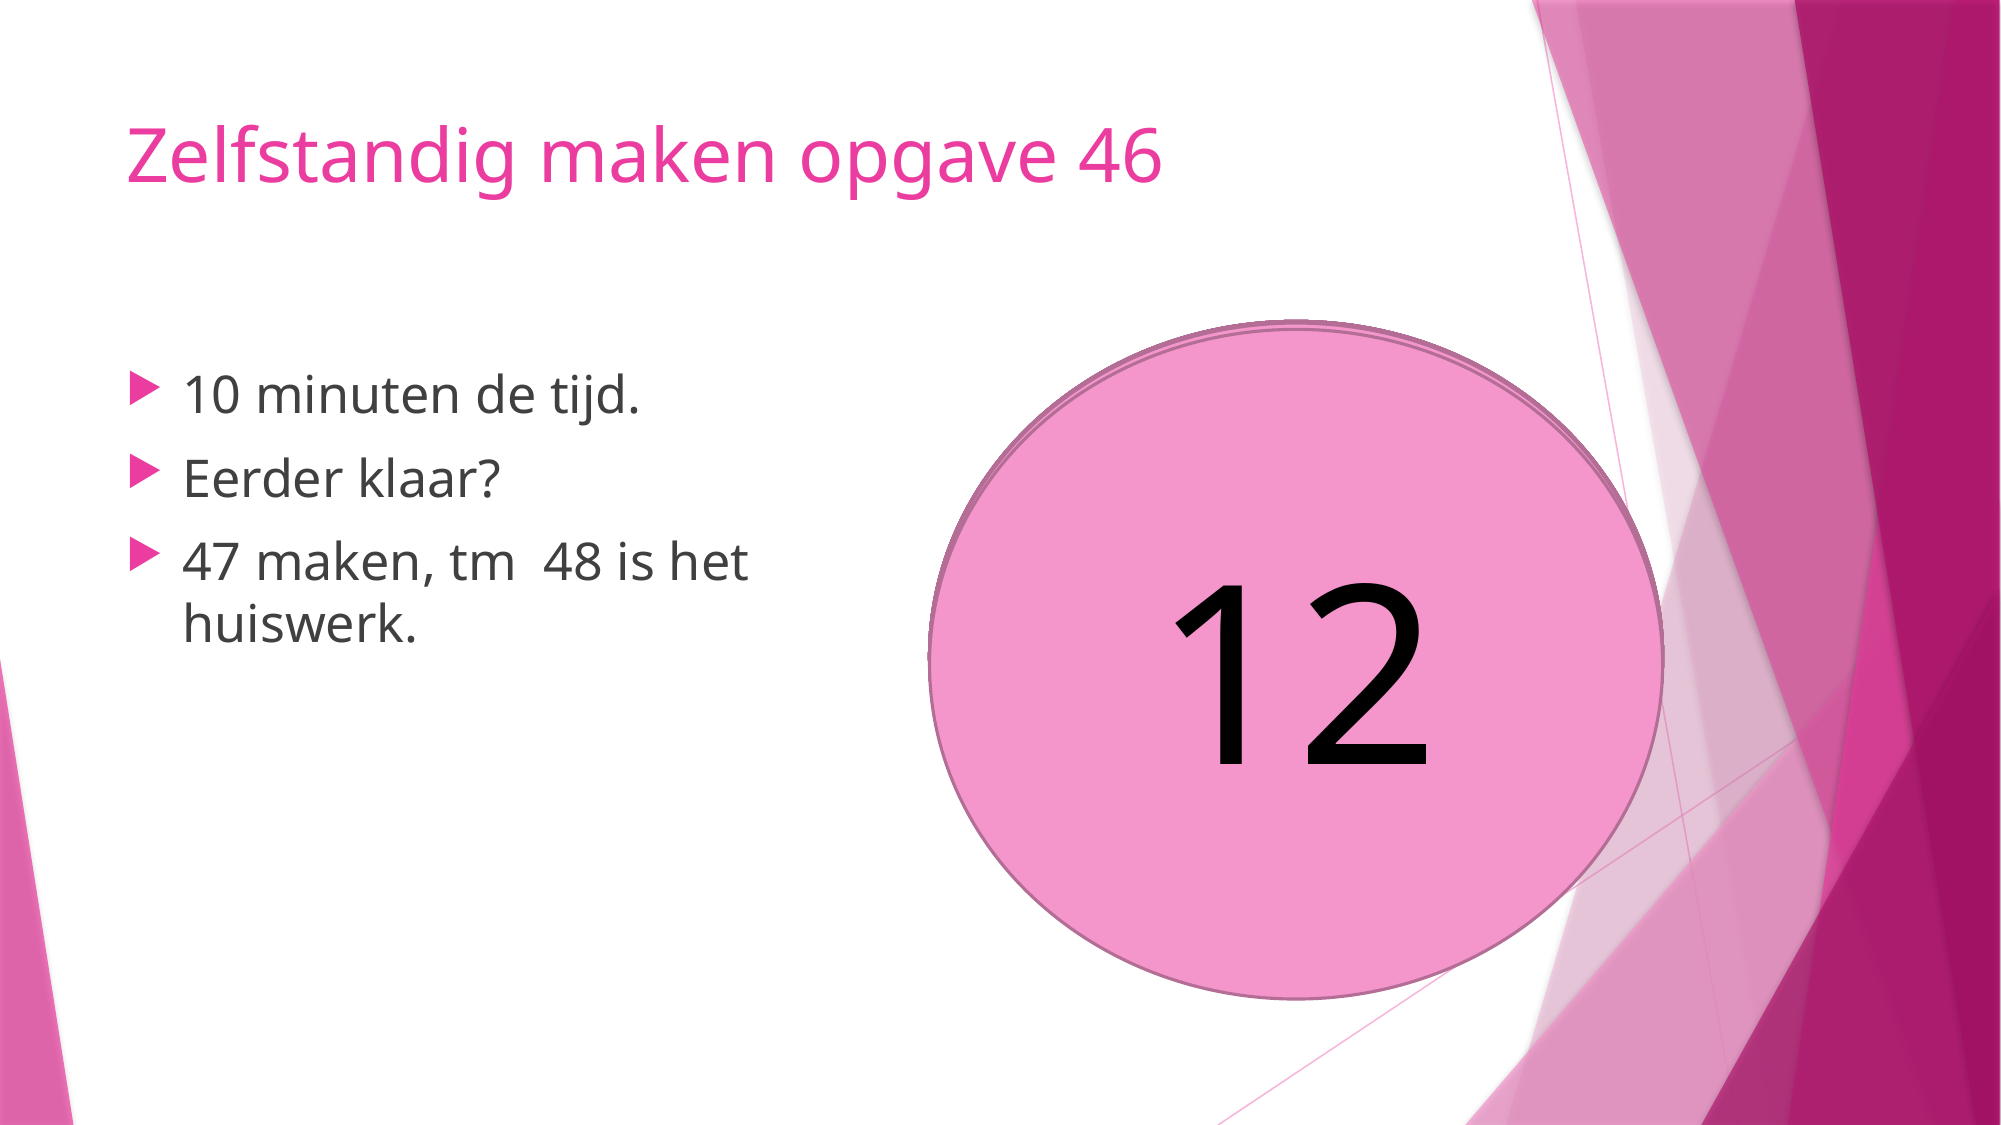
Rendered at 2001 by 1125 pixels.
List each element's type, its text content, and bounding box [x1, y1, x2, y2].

list 10 minuten de tijd. Eerder klaar? 47 maken, tm 48 is het huiswerk. [111, 354, 831, 962]
text_box 12 [927, 327, 1665, 1001]
text_box 11 [930, 321, 1662, 621]
title Zelfstandig maken opgave 46 [111, 99, 1522, 317]
